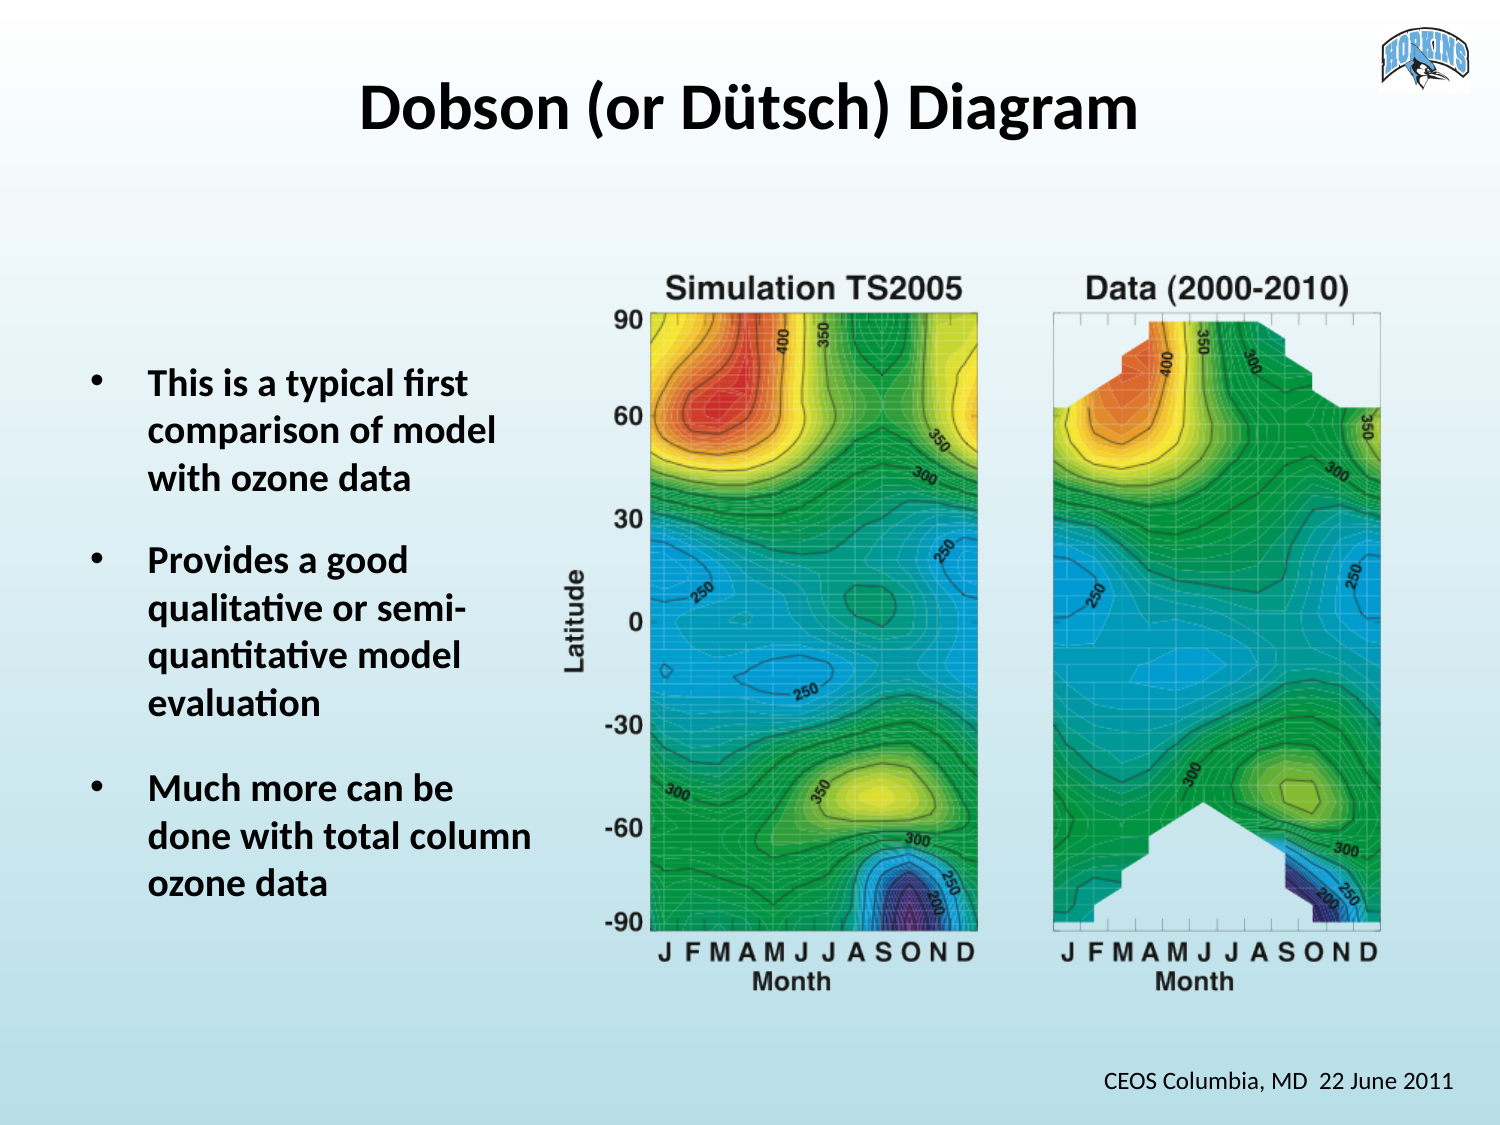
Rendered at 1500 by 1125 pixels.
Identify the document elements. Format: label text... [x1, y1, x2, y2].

picture [1379, 25, 1471, 94]
list This is a typical first comparison of model with ozone data Provides a good qualitative or semi-quantitative model evaluation Much more can be done with total column ozone data [75, 348, 541, 914]
picture [546, 259, 1398, 1010]
title Dobson (or Dütsch) Diagram [75, 45, 1425, 162]
